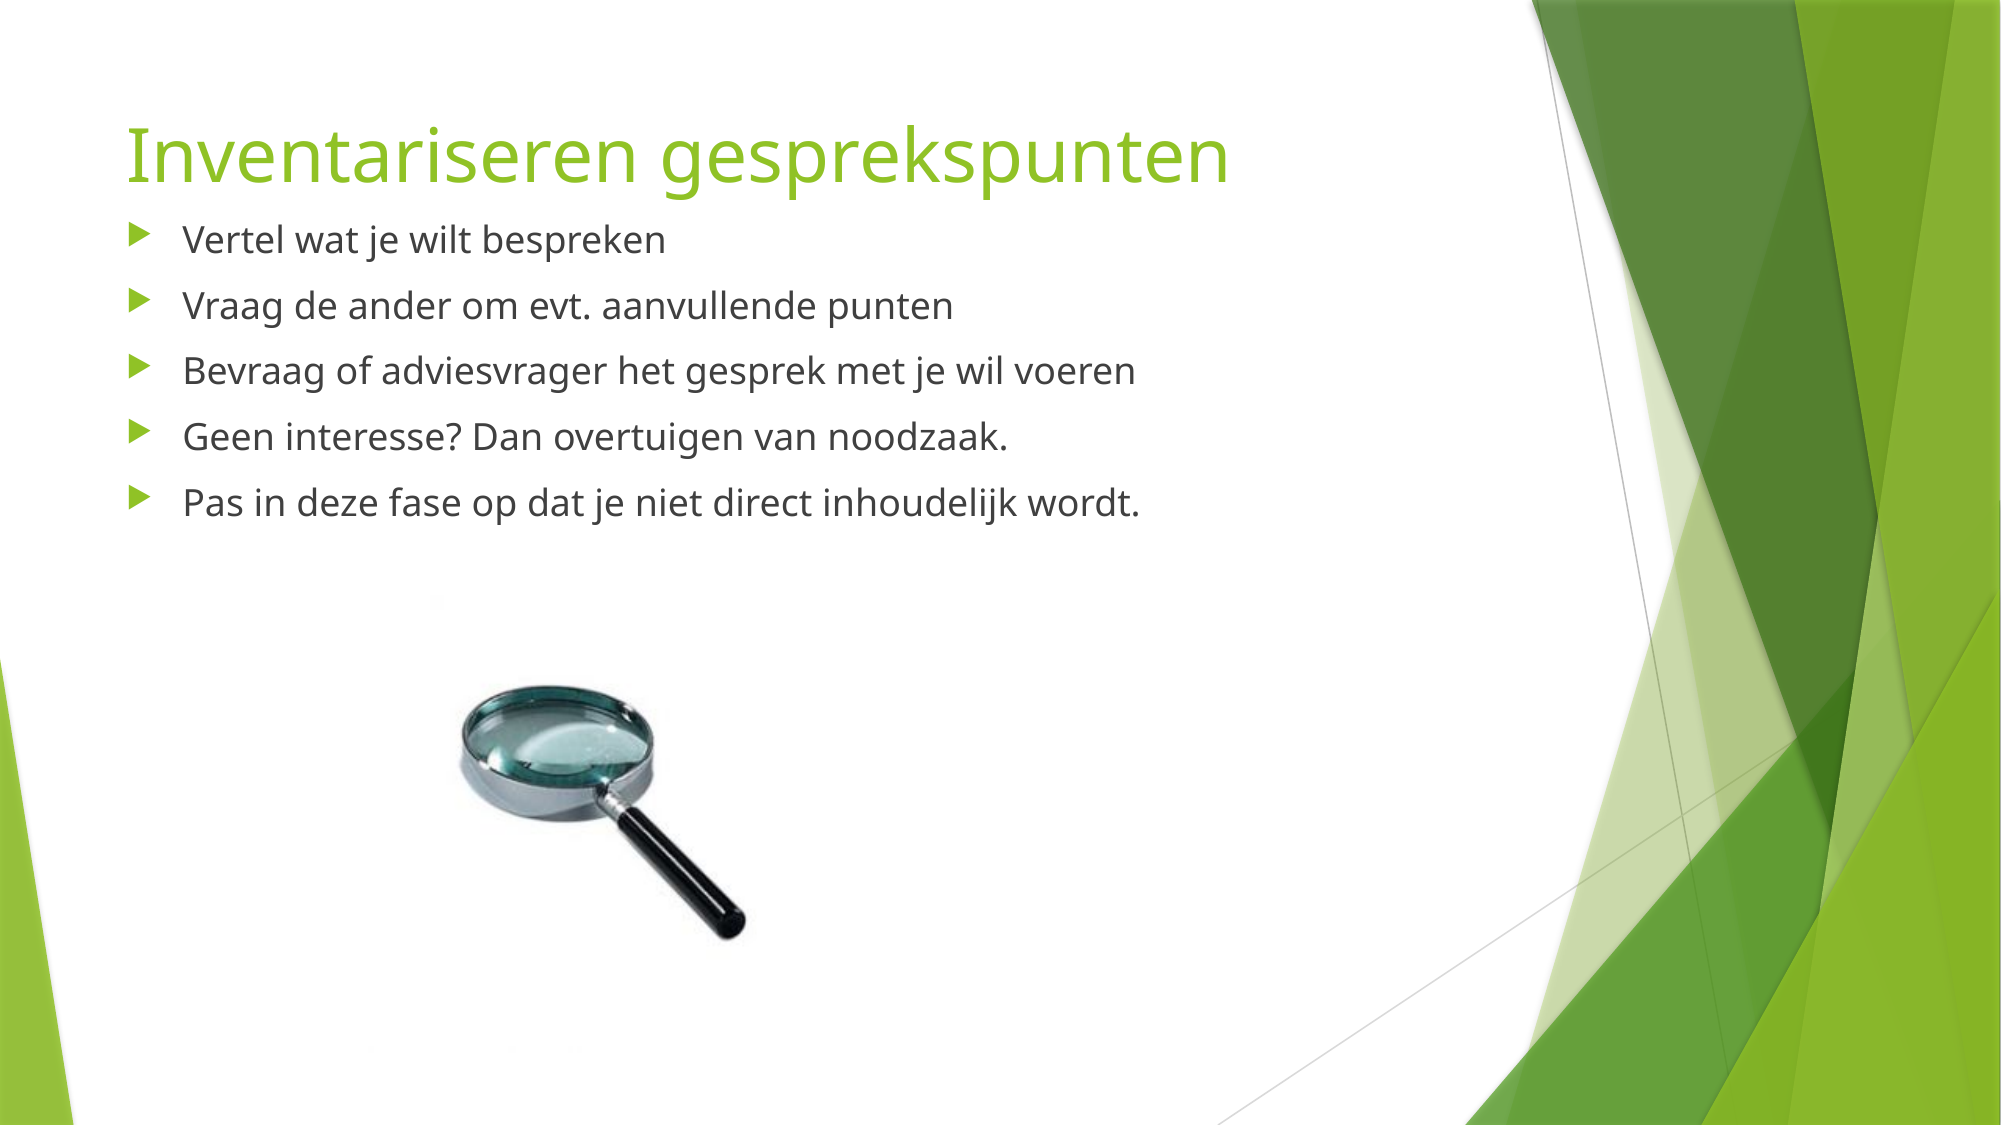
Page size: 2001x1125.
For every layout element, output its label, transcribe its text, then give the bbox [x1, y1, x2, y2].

list Vertel wat je wilt bespreken Vraag de ander om evt. aanvullende punten Bevraag of adviesvrager het gesprek met je wil voeren Geen interesse? Dan overtuigen van noodzaak. Pas in deze fase op dat je niet direct inhoudelijk wordt. [111, 208, 1522, 845]
picture [305, 583, 932, 1054]
title Inventariseren gesprekspunten [111, 99, 1522, 208]
